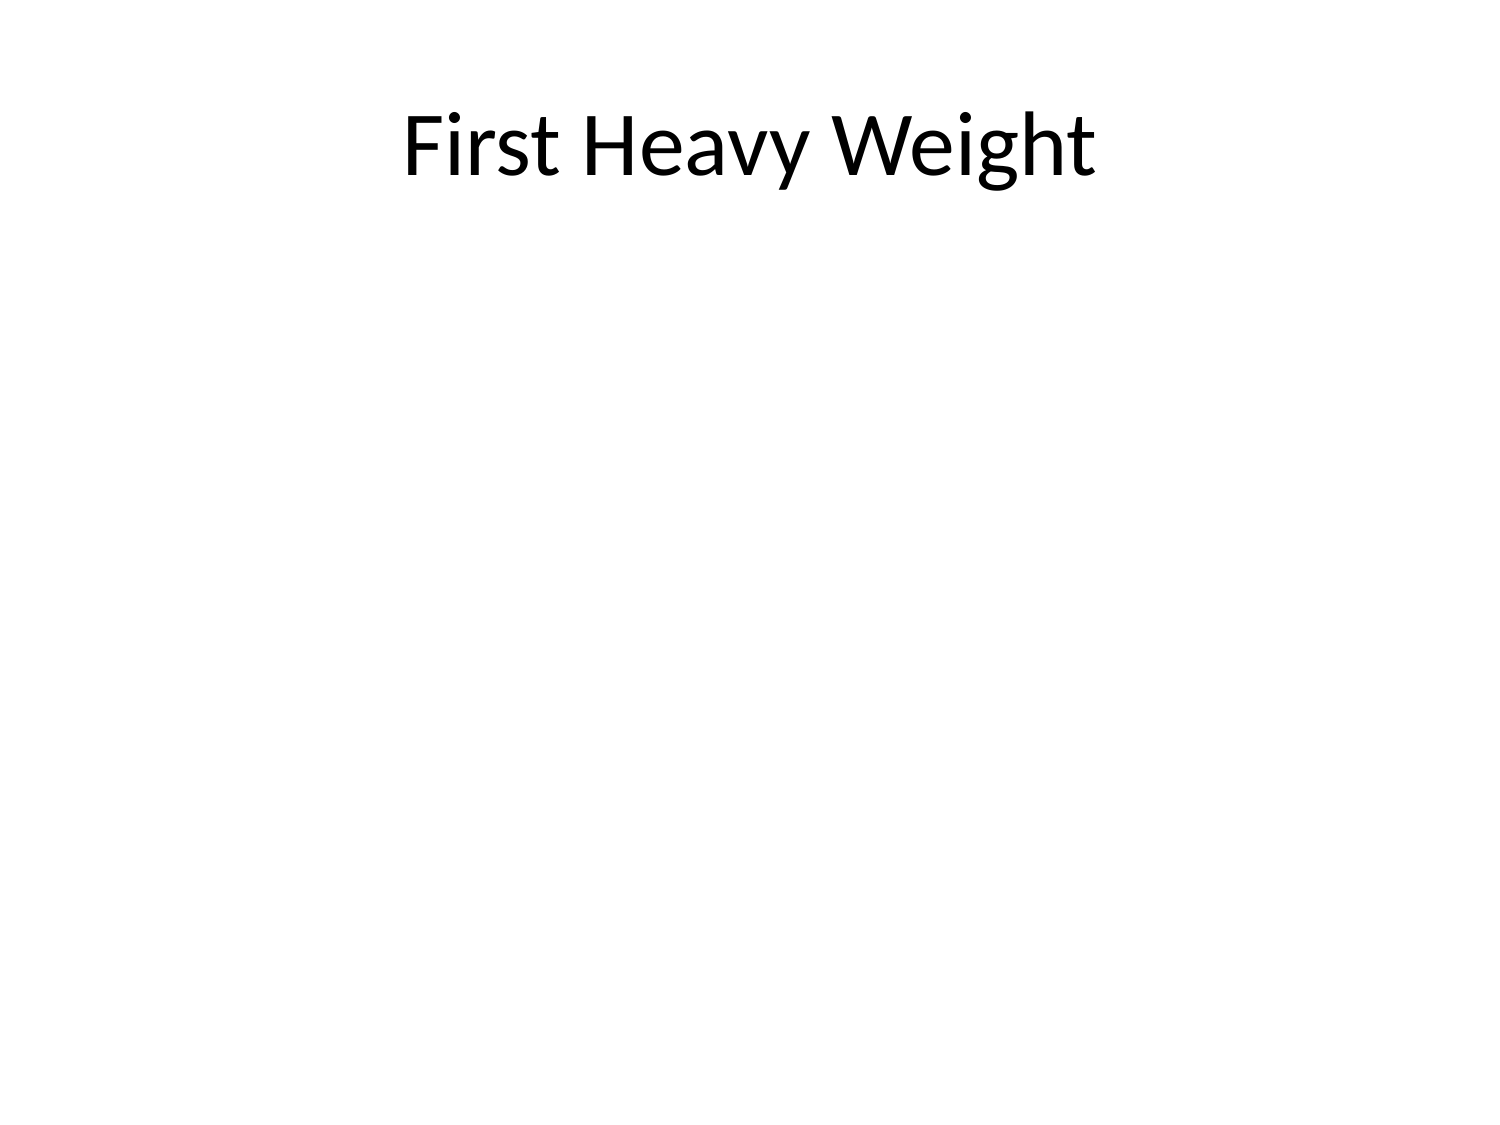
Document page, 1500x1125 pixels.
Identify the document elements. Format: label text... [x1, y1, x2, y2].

title First Heavy Weight [75, 45, 1425, 233]
